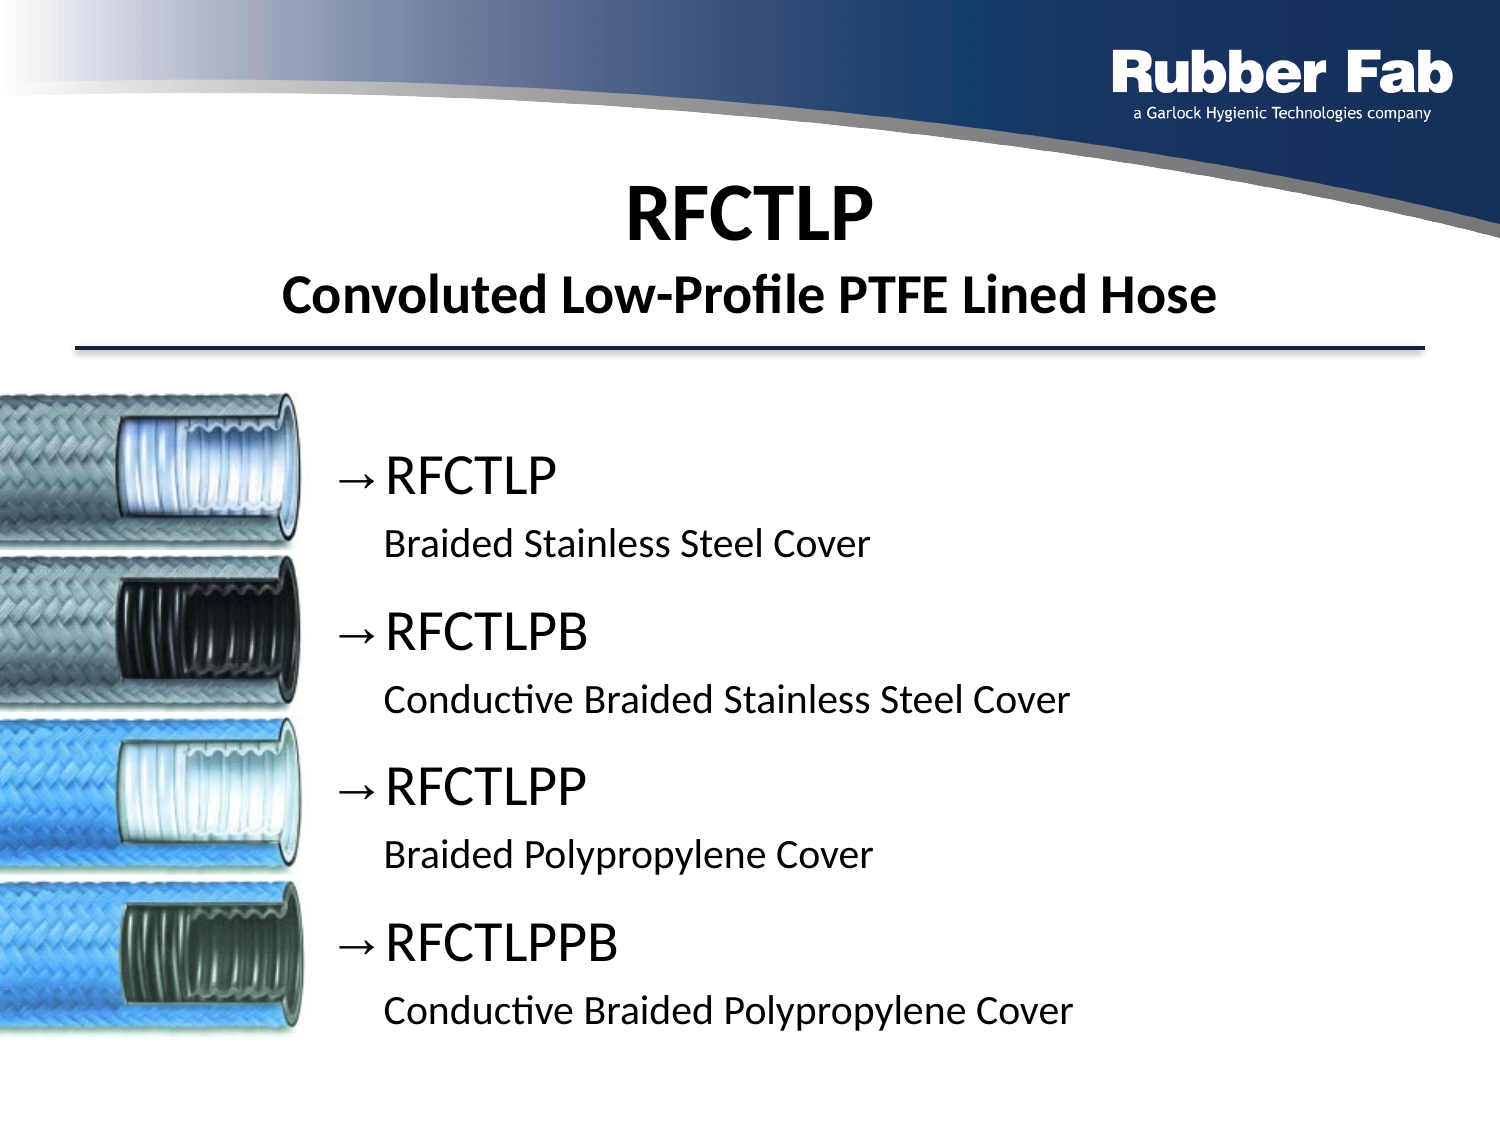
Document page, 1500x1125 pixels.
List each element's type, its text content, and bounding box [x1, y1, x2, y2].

picture [0, 0, 1500, 240]
title RFCTLP Convoluted Low-Profile PTFE Lined Hose [75, 147, 1425, 335]
picture [0, 553, 313, 713]
text_box RFCTLP Braided Stainless Steel Cover RFCTLPB Conductive Braided Stainless Steel Cover RFCTLPP Braided Polypropylene Cover RFCTLPPB Conductive Braided Polypropylene Cover [312, 414, 1425, 1072]
picture [0, 391, 313, 550]
picture [0, 878, 313, 1038]
picture [0, 716, 313, 875]
